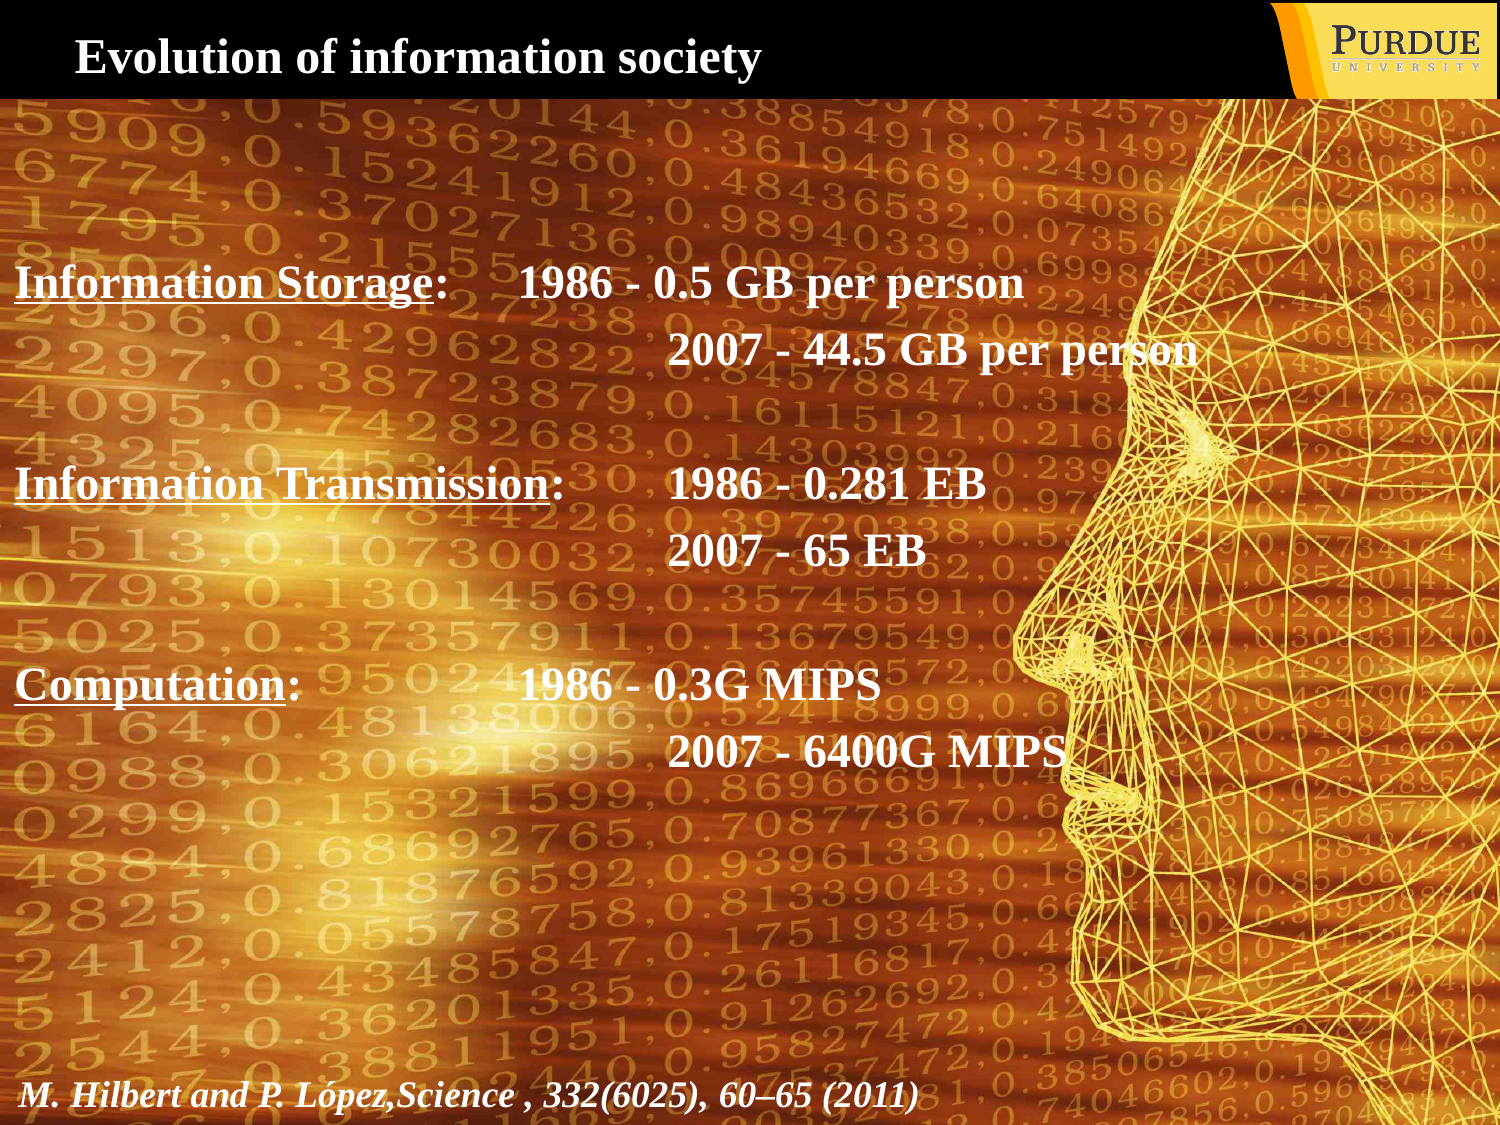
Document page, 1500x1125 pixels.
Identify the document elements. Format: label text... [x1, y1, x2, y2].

picture [1323, 20, 1489, 75]
title Evolution of information society [5, 19, 1263, 88]
picture [0, 99, 1500, 1125]
